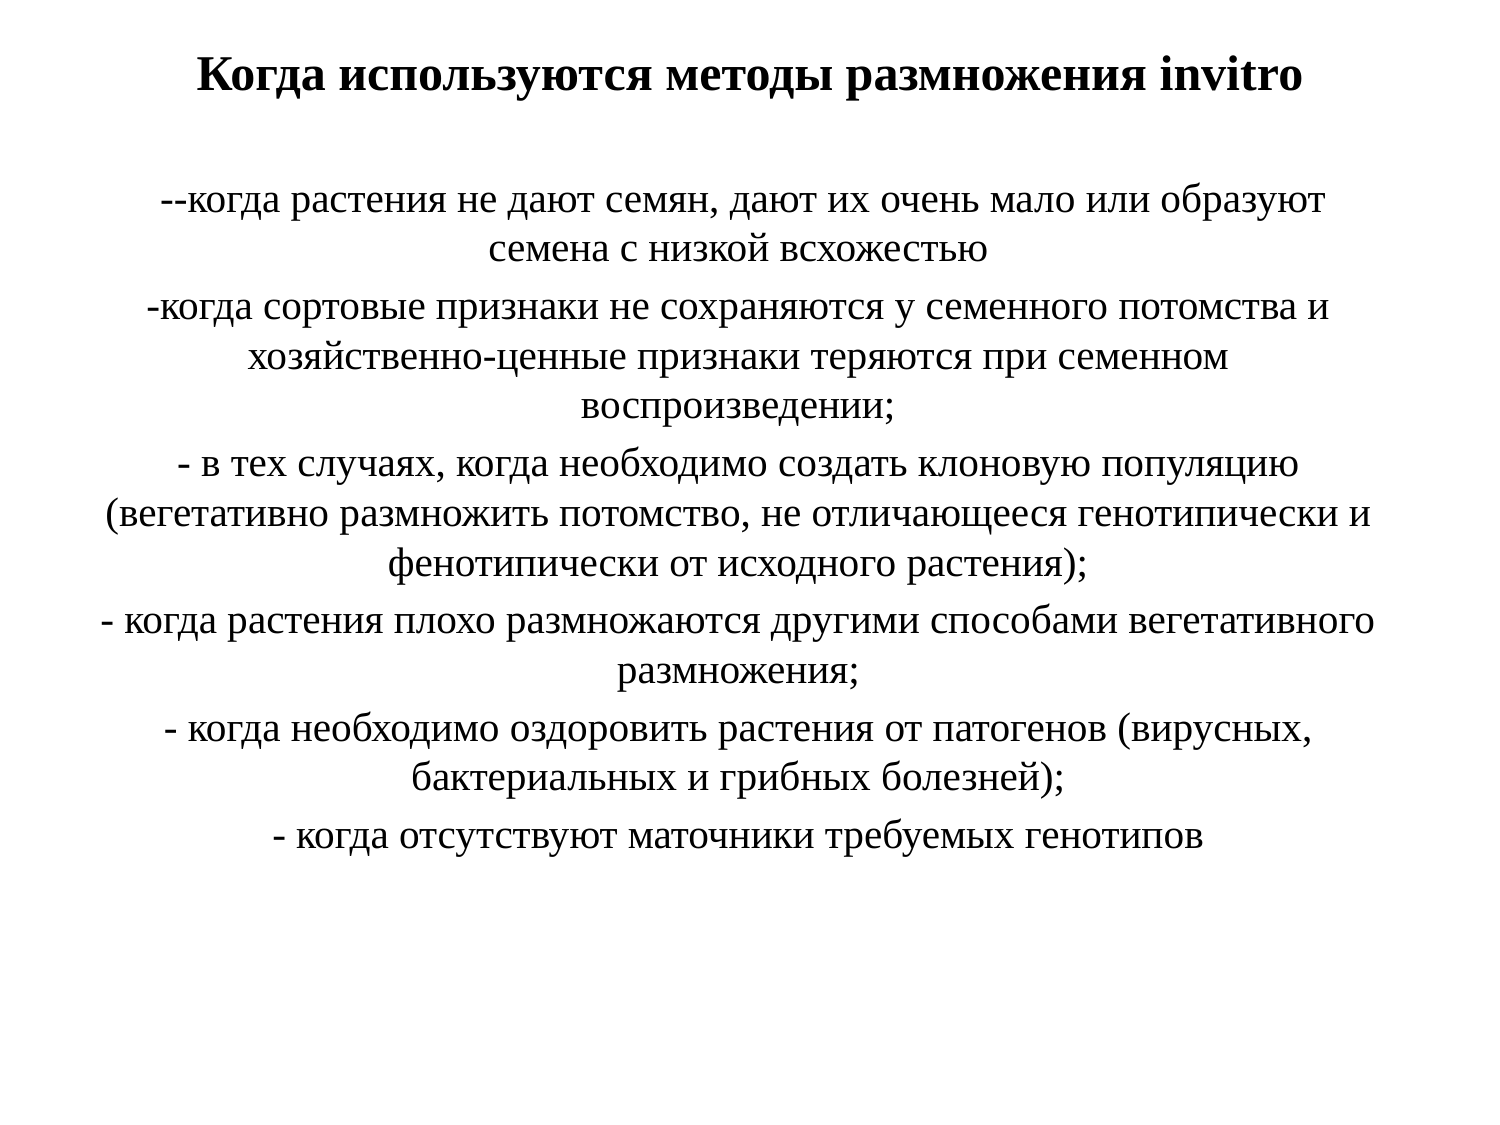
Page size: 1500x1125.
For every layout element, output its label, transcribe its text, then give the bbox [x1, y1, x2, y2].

title Когда используются методы размножения invitro [112, 23, 1388, 105]
subtitle --когда растения не дают семян, дают их очень мало или образуют семена с низкой всхожестью -когда сортовые признаки не сохраняются у семенного потомства и хозяйственно-ценные признаки теряются при семенном воспроизведении; - в тех случаях, когда необходимо создать клоновую популяцию (вегетативно размножить потомство, не отличающееся генотипически и фенотипически от исходного растения); - когда растения плохо размножаются другими способами вегетативного размножения; - когда необходимо оздоровить растения от патогенов (вирусных, бактериальных и грибных болезней); - когда отсутствуют маточники требуемых генотипов [82, 105, 1395, 985]
